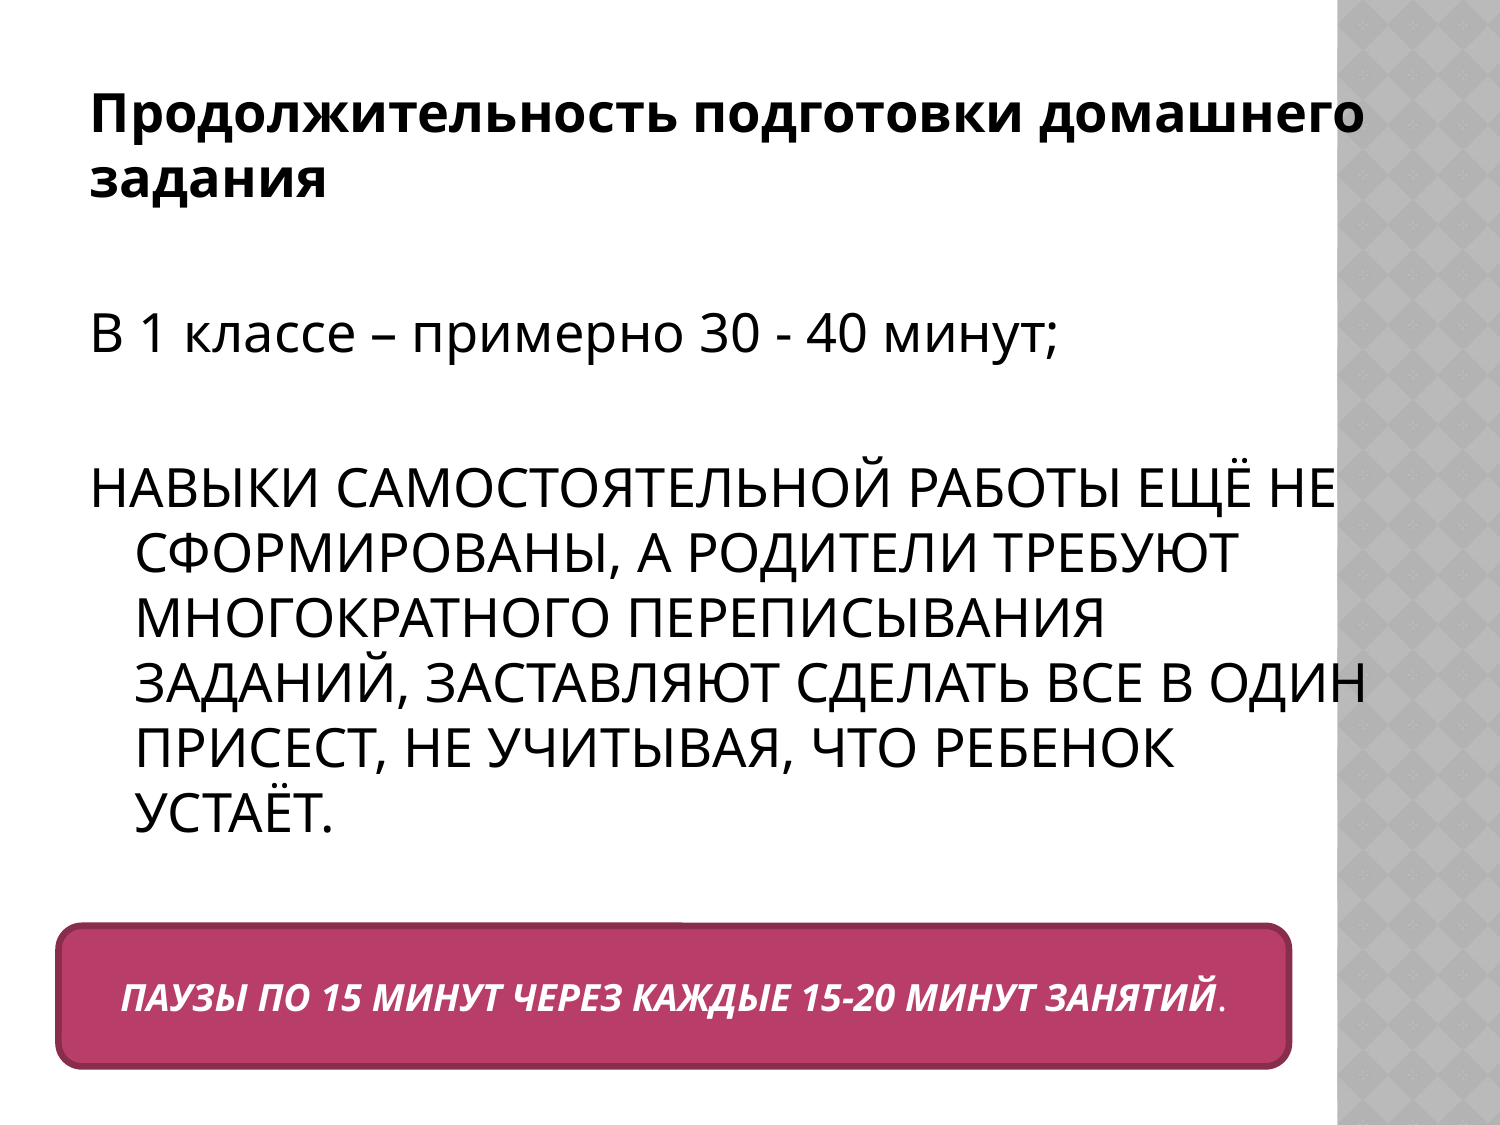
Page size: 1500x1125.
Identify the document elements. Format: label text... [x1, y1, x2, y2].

list Продолжительность подготовки домашнего задания В 1 классе – примерно 30 - 40 минут; НАВЫКИ САМОСТОЯТЕЛЬНОЙ РАБОТЫ ЕЩЁ НЕ СФОРМИРОВАНЫ, А РОДИТЕЛИ ТРЕБУЮТ МНОГОКРАТНОГО ПЕРЕПИСЫВАНИЯ ЗАДАНИЙ, ЗАСТАВЛЯЮТ СДЕЛАТЬ ВСЕ В ОДИН ПРИСЕСТ, НЕ УЧИТЫВАЯ, ЧТО РЕБЕНОК УСТАЁТ. [75, 70, 1388, 1005]
text_box ПАУЗЫ ПО 15 МИНУТ ЧЕРЕЗ КАЖДЫЕ 15-20 МИНУТ ЗАНЯТИЙ. [55, 922, 1293, 1070]
